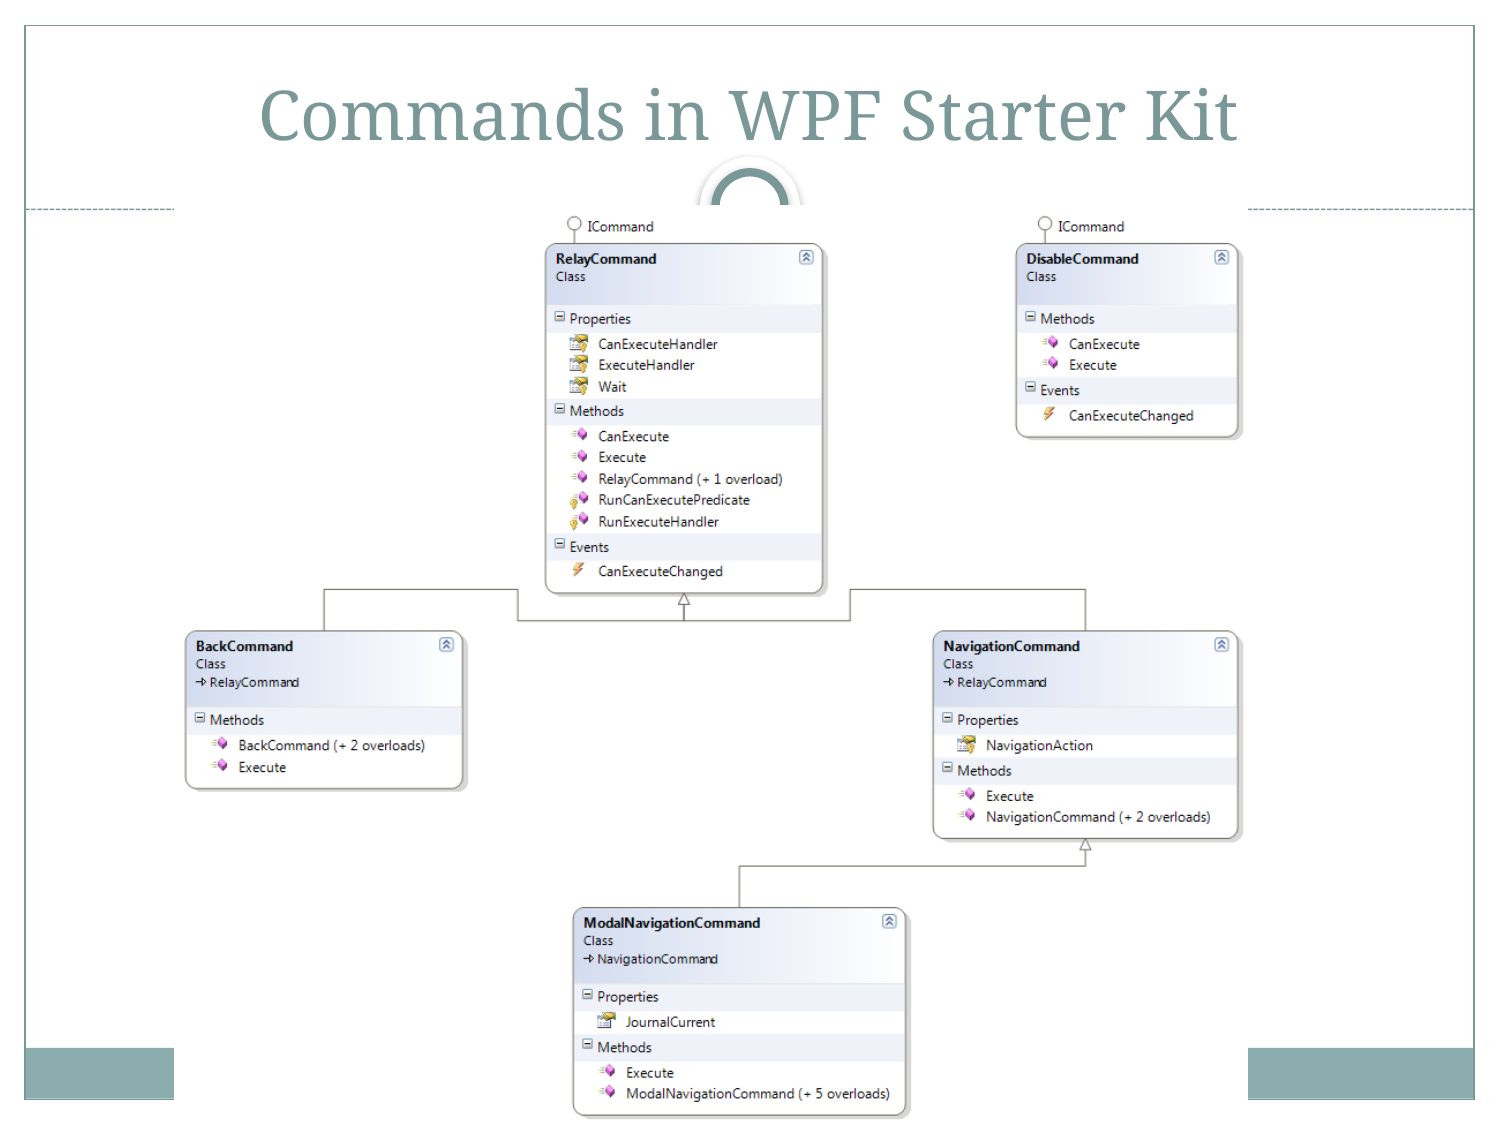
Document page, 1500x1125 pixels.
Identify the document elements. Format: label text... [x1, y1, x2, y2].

title Commands in WPF Starter Kit [49, 37, 1450, 162]
picture [174, 205, 1248, 1125]
